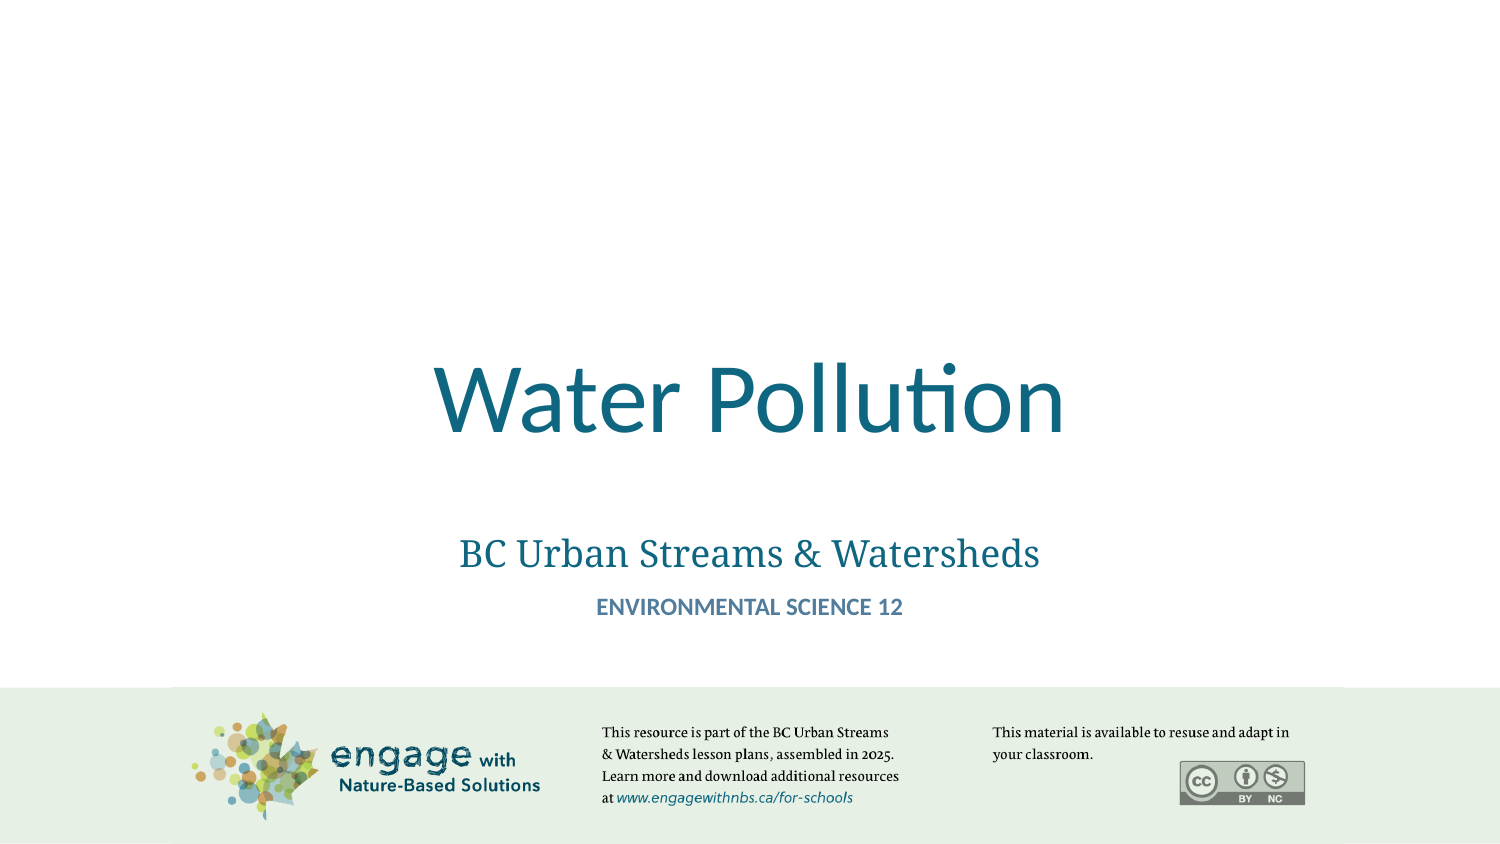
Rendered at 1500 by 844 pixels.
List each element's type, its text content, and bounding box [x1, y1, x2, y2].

subtitle BC Urban Streams & Watersheds ENVIRONMENTAL SCIENCE 12 [350, 492, 1150, 623]
picture [172, 687, 1344, 844]
title Water Pollution [164, 226, 1336, 468]
